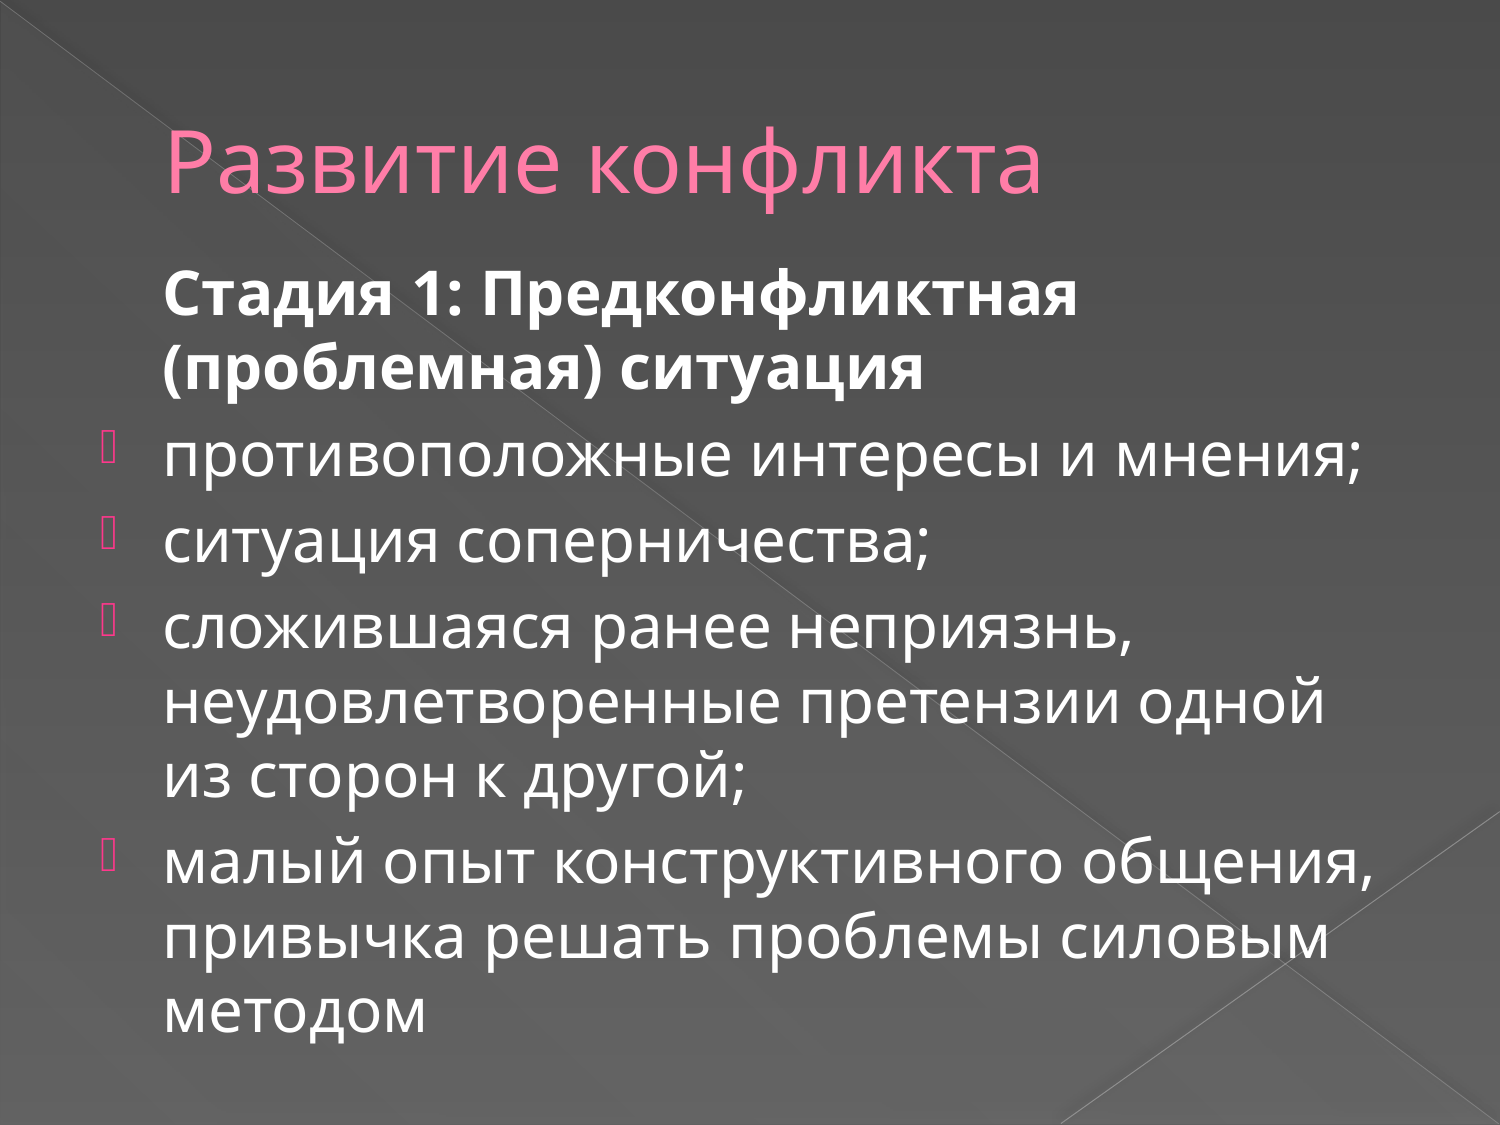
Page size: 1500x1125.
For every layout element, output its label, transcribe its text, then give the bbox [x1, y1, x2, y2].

list Стадия 1: Предконфликтная (проблемная) ситуация противоположные интересы и мнения; ситуация соперничества; сложившаяся ранее неприязнь, неудовлетворенные претензии одной из сторон к другой; малый опыт конструктивного общения, привычка решать проблемы силовым методом [75, 246, 1425, 1059]
title Развитие конфликта [75, 43, 1425, 246]
